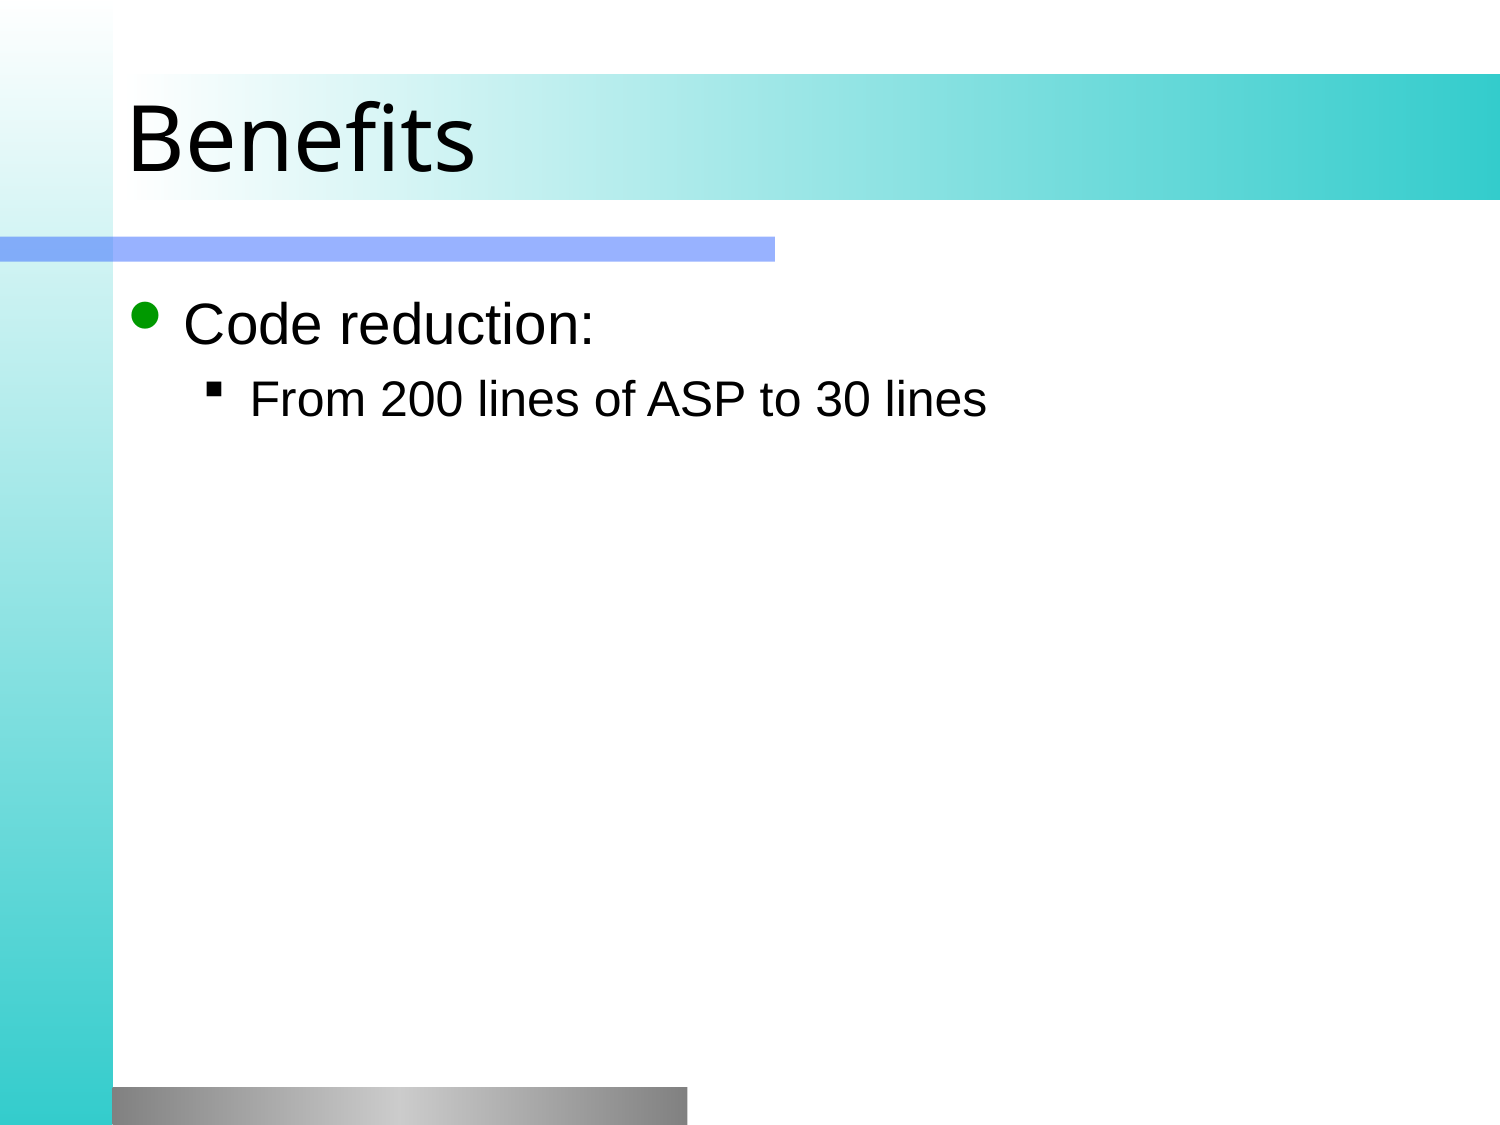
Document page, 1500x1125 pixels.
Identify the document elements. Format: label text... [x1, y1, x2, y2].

list Code reduction: From 200 lines of ASP to 30 lines [112, 278, 1388, 1073]
title Benefits [110, 40, 1386, 229]
